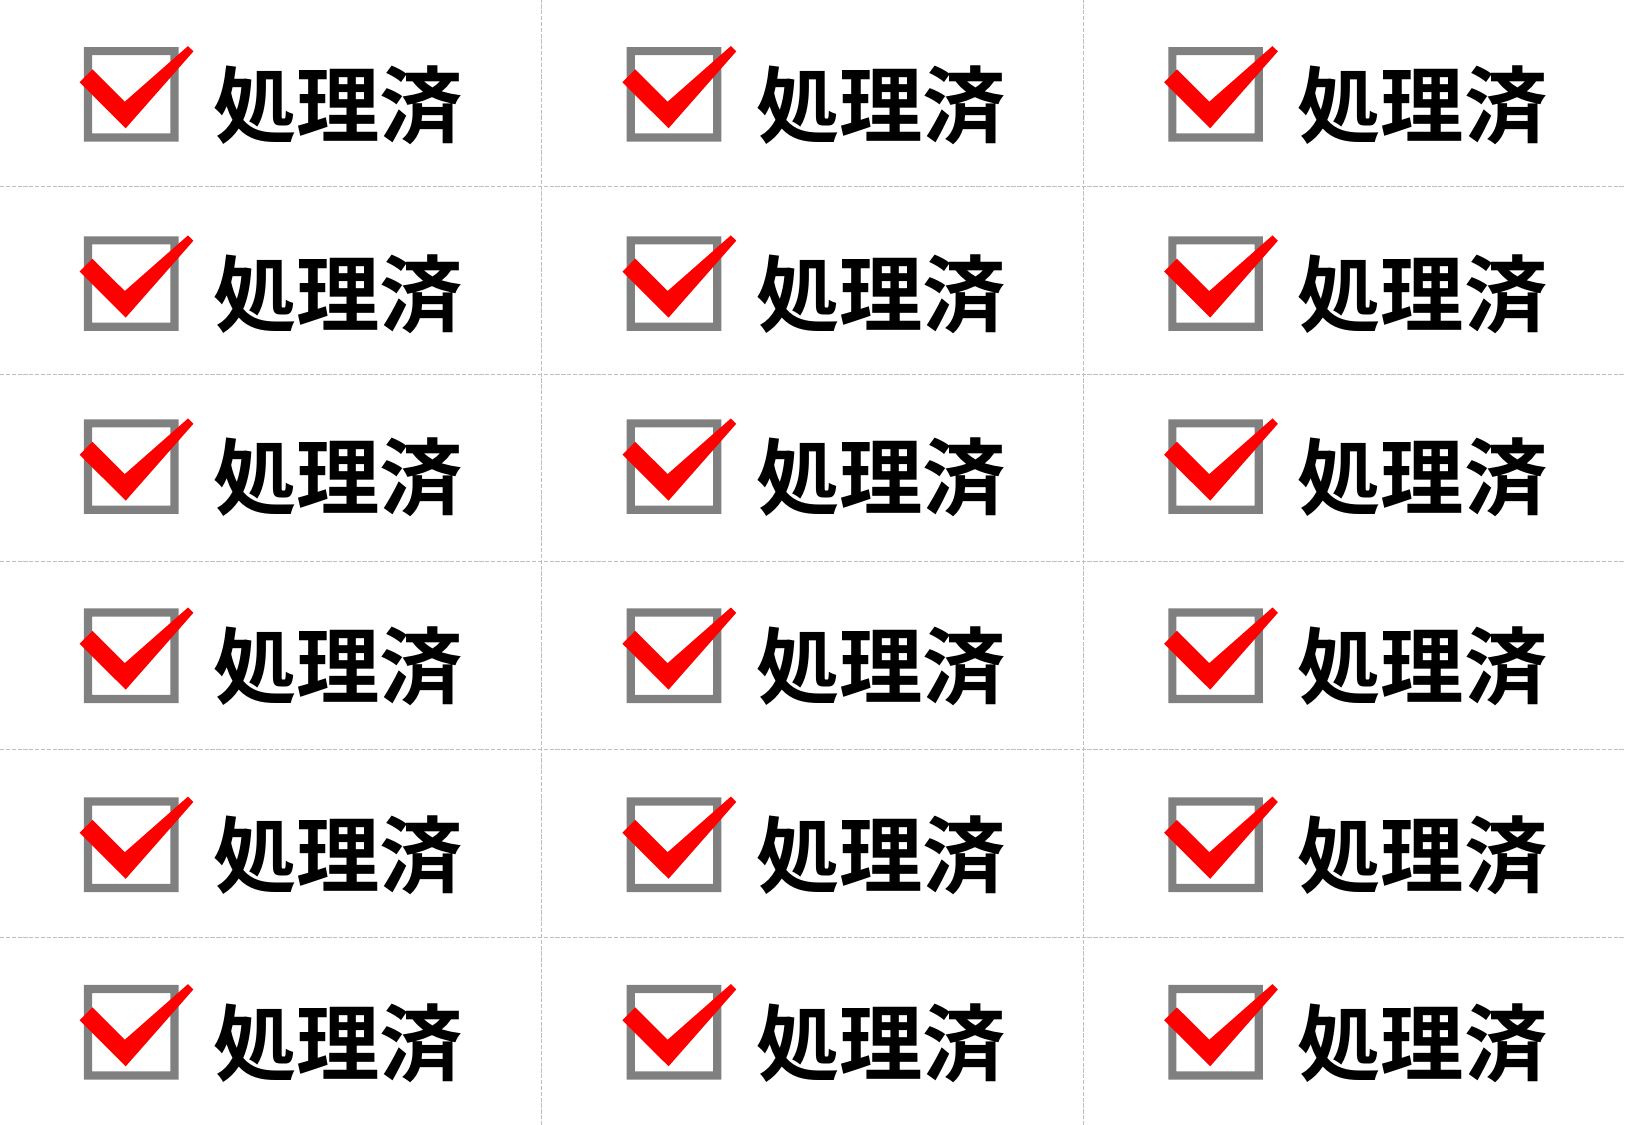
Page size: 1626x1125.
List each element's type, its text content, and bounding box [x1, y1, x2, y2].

text_box 処理済 [1297, 803, 1548, 904]
text_box 処理済 [213, 990, 463, 1091]
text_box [622, 984, 737, 1080]
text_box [1164, 796, 1278, 893]
text_box 処理済 [1297, 242, 1548, 343]
text_box 処理済 [1297, 990, 1548, 1091]
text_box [79, 607, 194, 704]
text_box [1164, 46, 1278, 142]
text_box 処理済 [213, 425, 463, 526]
text_box 処理済 [1297, 614, 1548, 715]
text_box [79, 46, 194, 142]
text_box 処理済 [213, 614, 463, 715]
text_box 処理済 [1297, 425, 1548, 526]
text_box 処理済 [755, 52, 1006, 153]
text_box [1164, 418, 1278, 514]
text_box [622, 607, 737, 704]
text_box 処理済 [1297, 52, 1548, 153]
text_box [79, 984, 194, 1080]
text_box 処理済 [213, 803, 463, 904]
text_box 処理済 [213, 242, 463, 343]
text_box 処理済 [755, 990, 1006, 1091]
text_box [79, 235, 194, 331]
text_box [622, 46, 737, 142]
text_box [1164, 607, 1278, 704]
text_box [622, 235, 737, 331]
text_box 処理済 [755, 614, 1006, 715]
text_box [79, 418, 194, 514]
text_box 処理済 [755, 803, 1006, 904]
text_box 処理済 [213, 52, 463, 153]
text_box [1164, 984, 1278, 1080]
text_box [622, 418, 737, 514]
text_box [79, 796, 194, 893]
text_box 処理済 [755, 242, 1006, 343]
text_box 処理済 [755, 425, 1006, 526]
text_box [622, 796, 737, 893]
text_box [1164, 235, 1278, 331]
